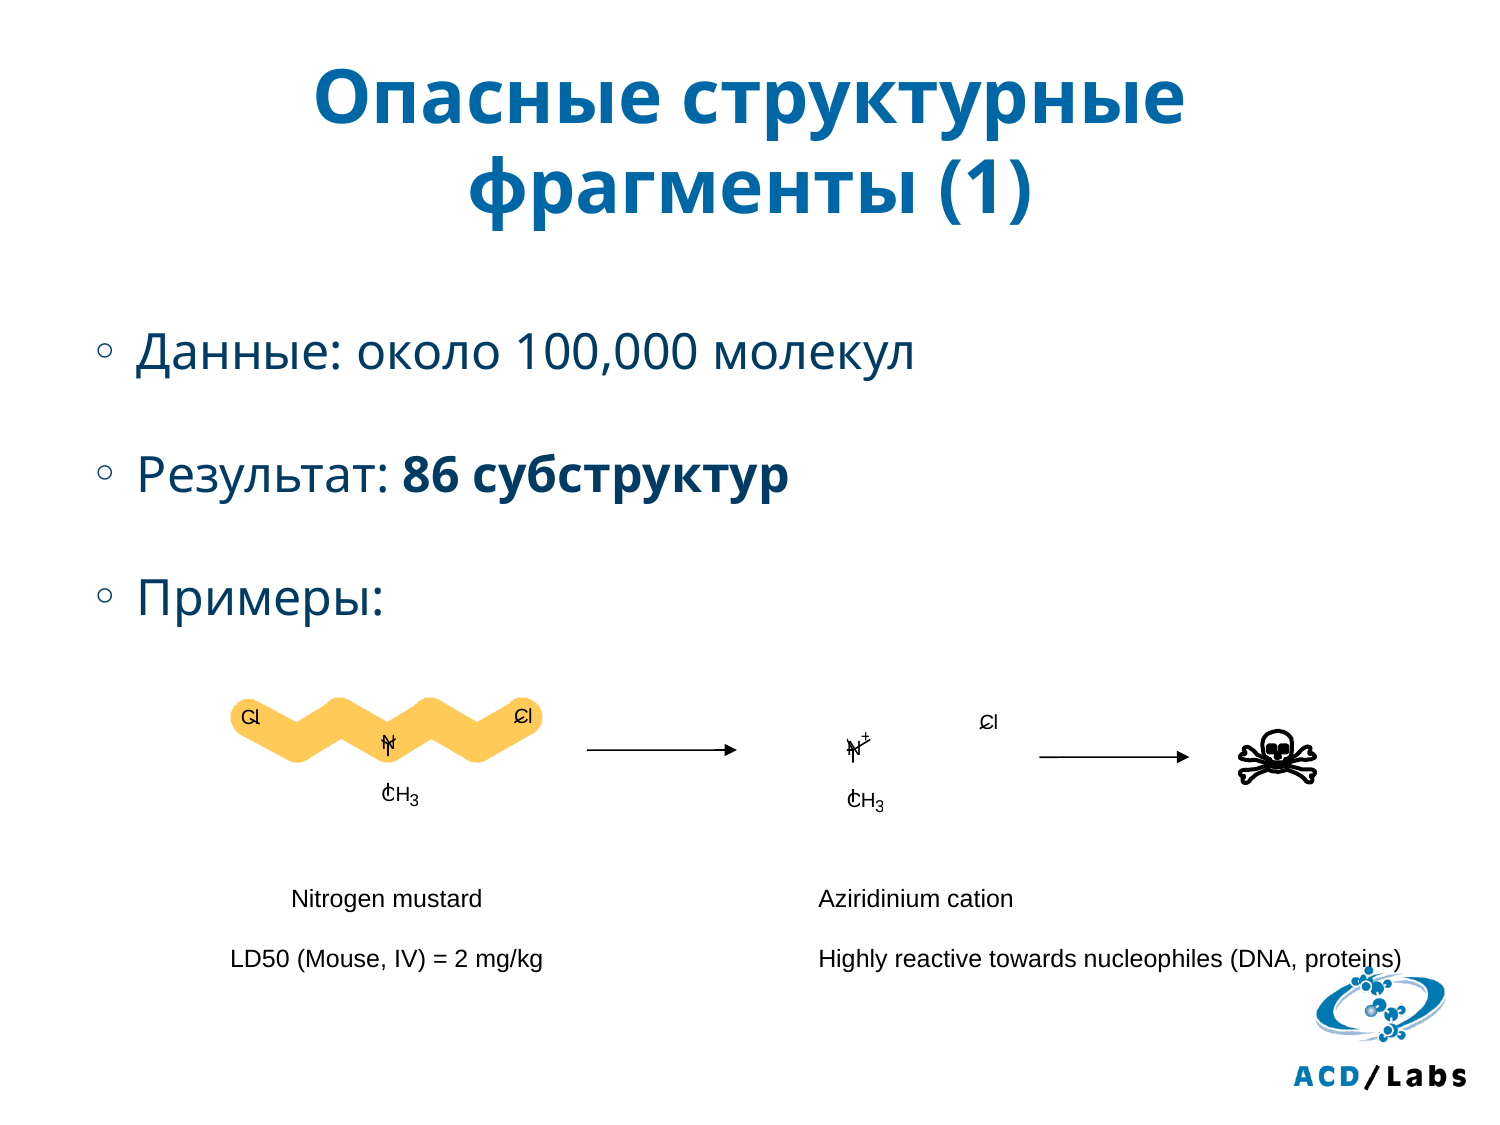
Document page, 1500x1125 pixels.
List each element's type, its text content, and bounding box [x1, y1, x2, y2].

title Опасные структурные фрагменты (1) [74, 44, 1426, 233]
list Данные: около 100,000 молекул Результат: 86 субструктур Примеры: [0, 312, 1415, 476]
picture [1293, 964, 1471, 1101]
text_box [140, 562, 1463, 982]
